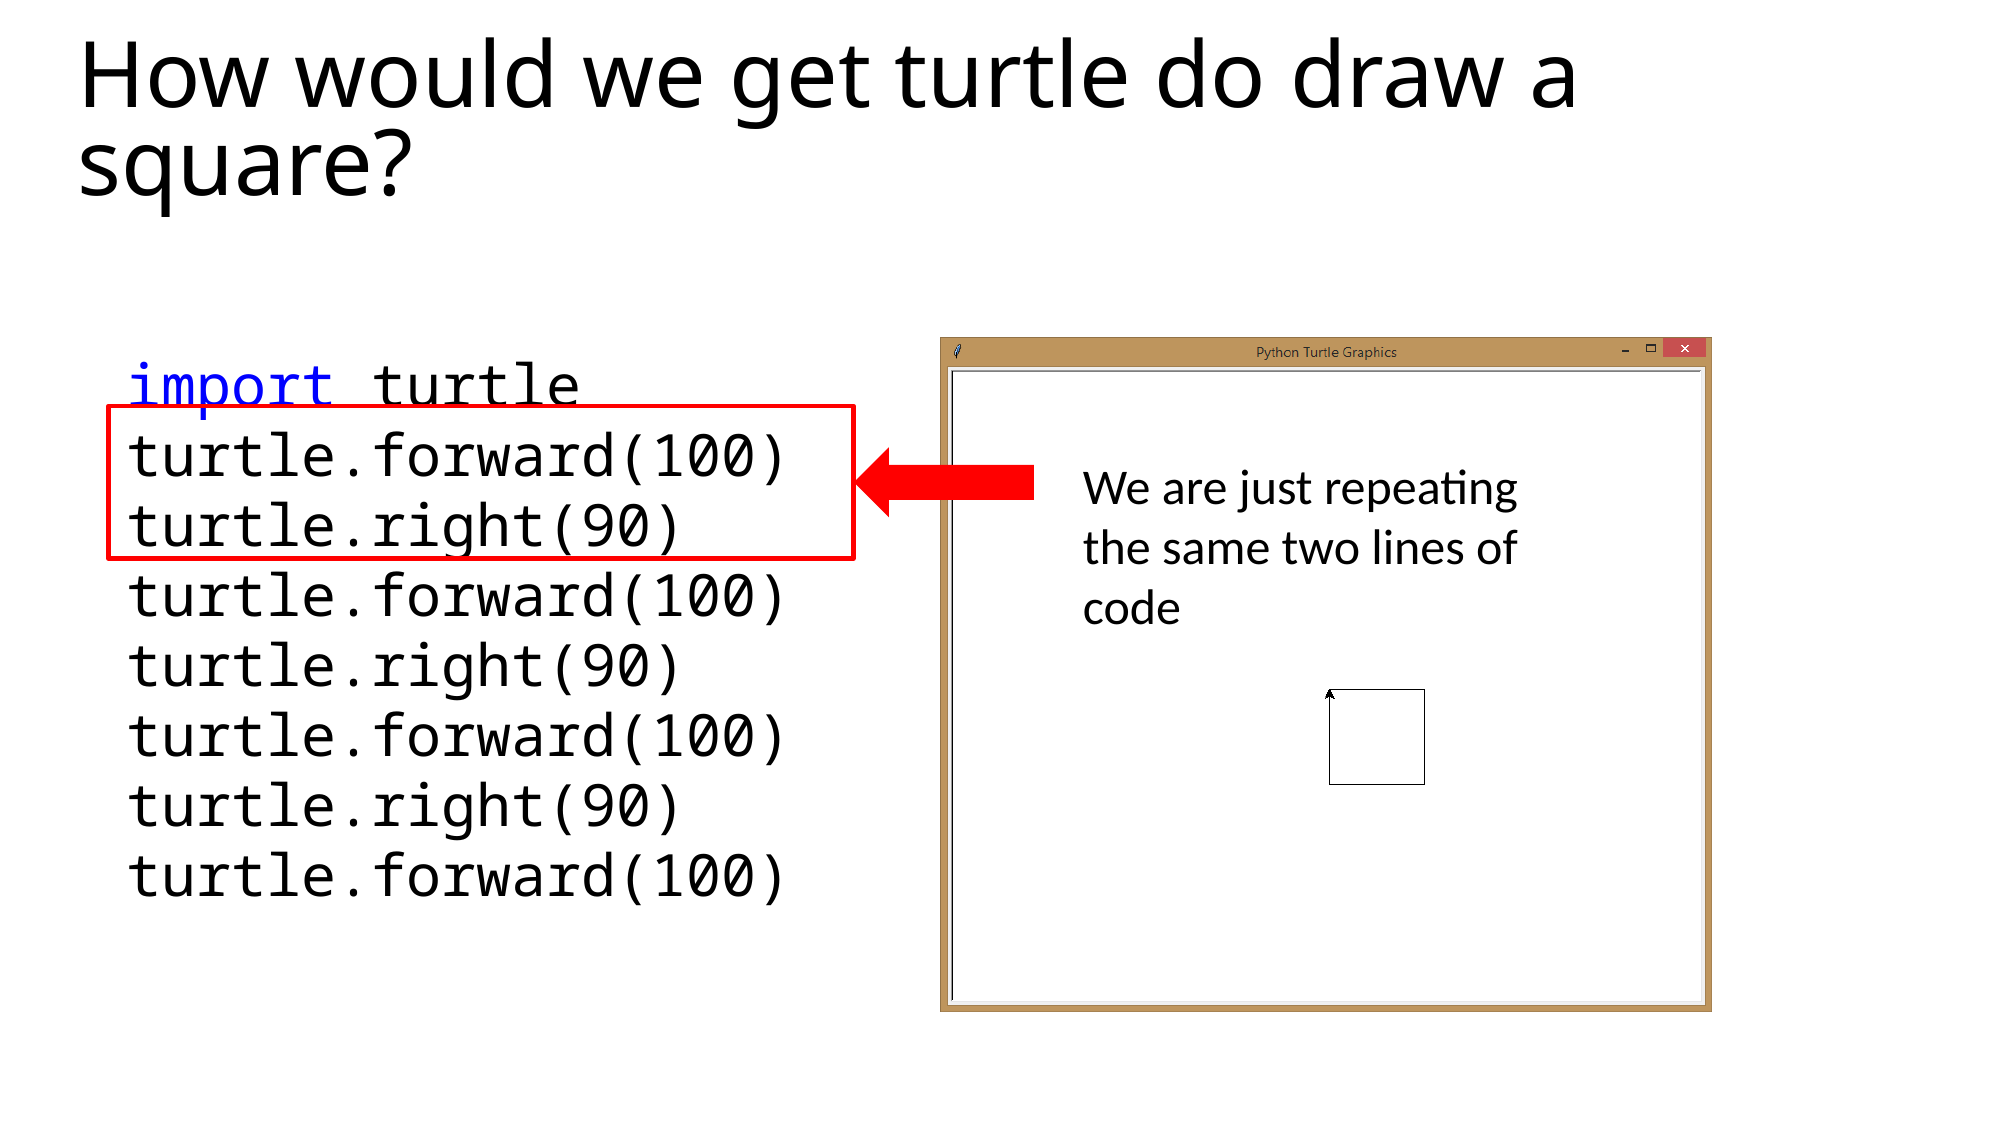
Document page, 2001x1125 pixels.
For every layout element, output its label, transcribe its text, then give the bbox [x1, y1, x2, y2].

picture [940, 337, 1712, 1013]
text_box import turtle turtle.forward(100) turtle.right(90) turtle.forward(100) turtle.right(90) turtle.forward(100) turtle.right(90) turtle.forward(100) [111, 654, 842, 916]
text_box import turtle turtle.forward(100) turtle.right(90) turtle.forward(100) turtle.right(90) turtle.forward(100) turtle.right(90) turtle.forward(100) [111, 340, 842, 404]
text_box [108, 405, 1589, 645]
title How would we get turtle do draw a square? [62, 29, 1953, 205]
